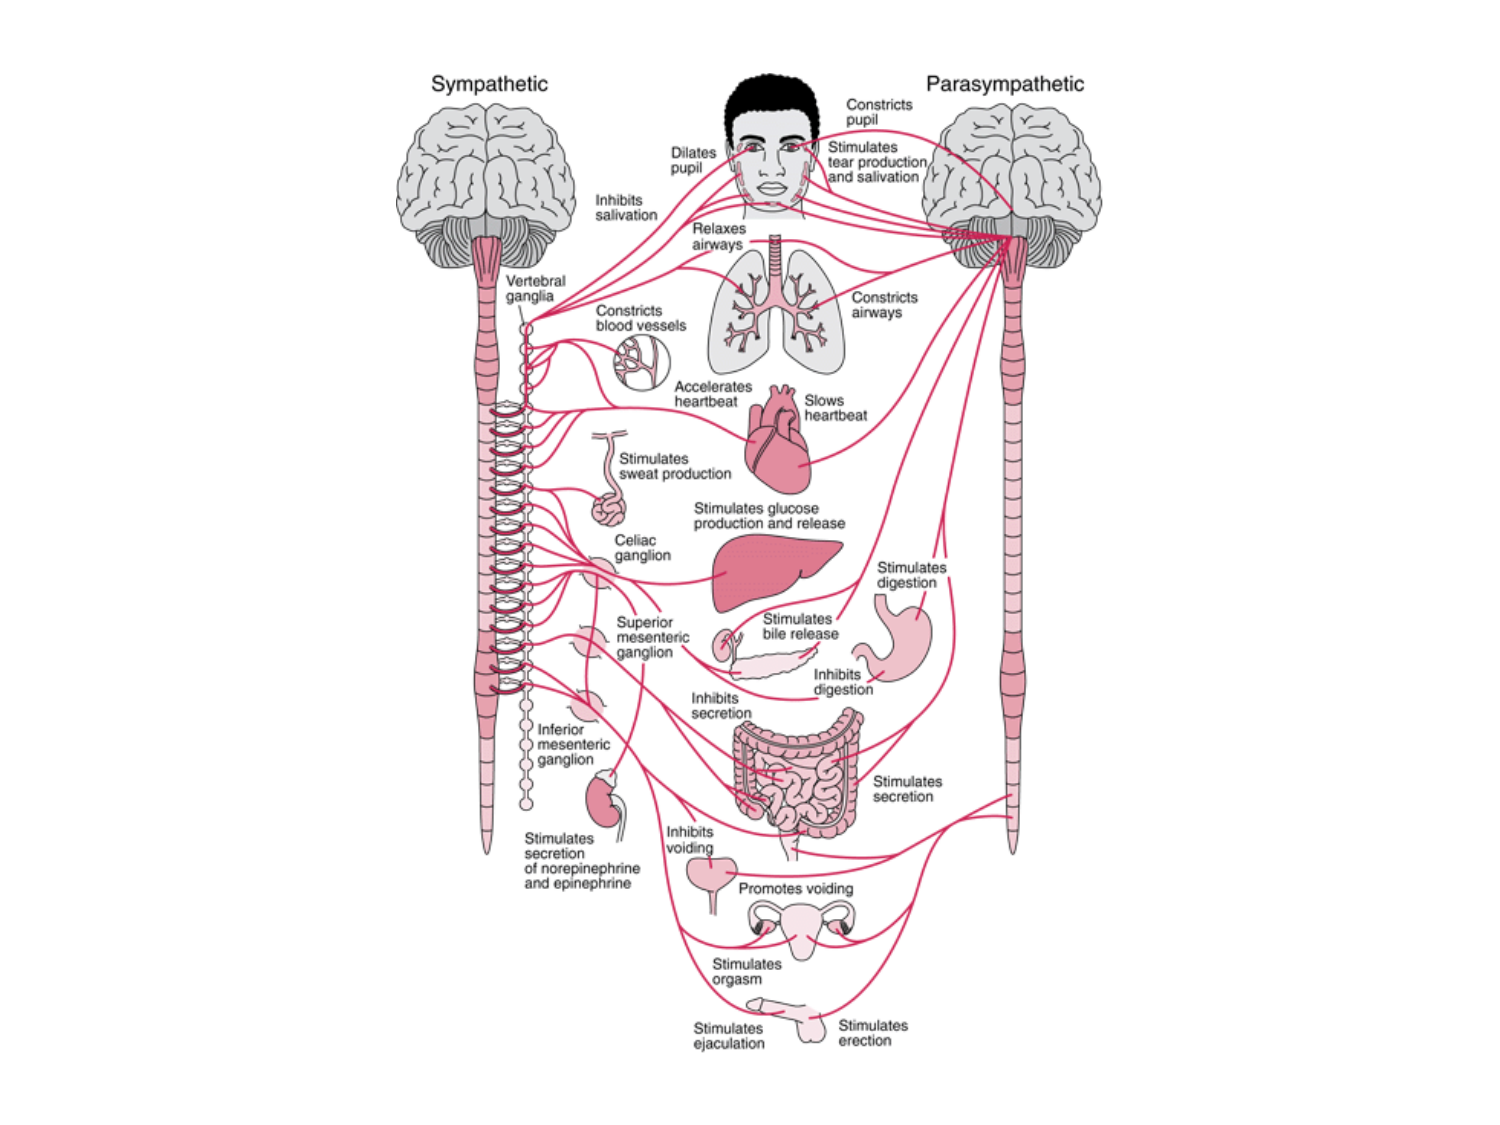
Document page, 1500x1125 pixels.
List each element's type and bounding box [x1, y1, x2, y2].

list [74, 72, 1426, 1054]
